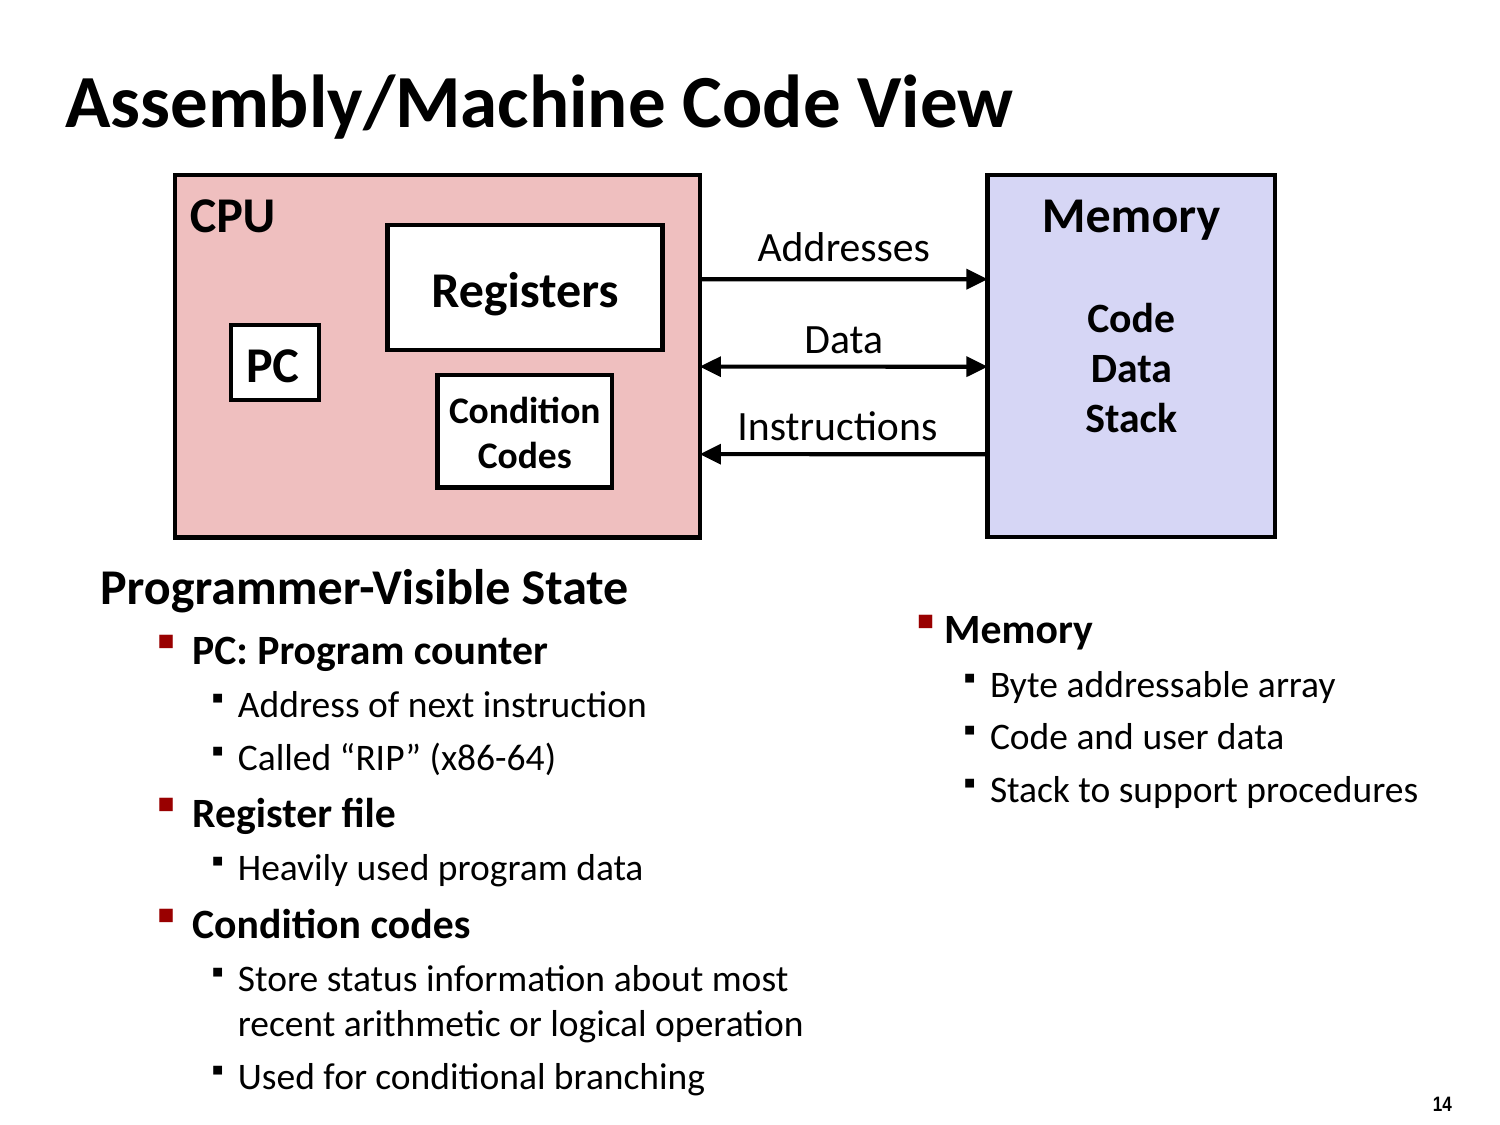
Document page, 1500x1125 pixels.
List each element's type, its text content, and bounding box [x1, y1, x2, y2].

text_box Instructions [699, 391, 975, 457]
text_box Data [699, 304, 988, 369]
text_box [699, 277, 988, 290]
text_box Code Data Stack [1037, 283, 1225, 449]
text_box Addresses [699, 212, 988, 277]
text_box Registers [387, 224, 663, 350]
title Assembly/Machine Code View [49, 49, 1236, 145]
list Memory Byte addressable array Code and user data Stack to support procedures [881, 594, 1476, 853]
text_box PC [231, 324, 319, 400]
text_box [704, 369, 721, 377]
text_box [966, 369, 983, 378]
text_box Condition Codes [437, 375, 613, 488]
text_box Memory [987, 174, 1275, 538]
text_box CPU [174, 174, 700, 538]
list Programmer-Visible State PC: Program counter Address of next instruction Called “RIP” (x86-64) Register file Heavily used program data Condition codes Store status information about most recent arithmetic or logical operation Used for conditional branching [84, 546, 882, 1122]
text_box [705, 457, 721, 465]
